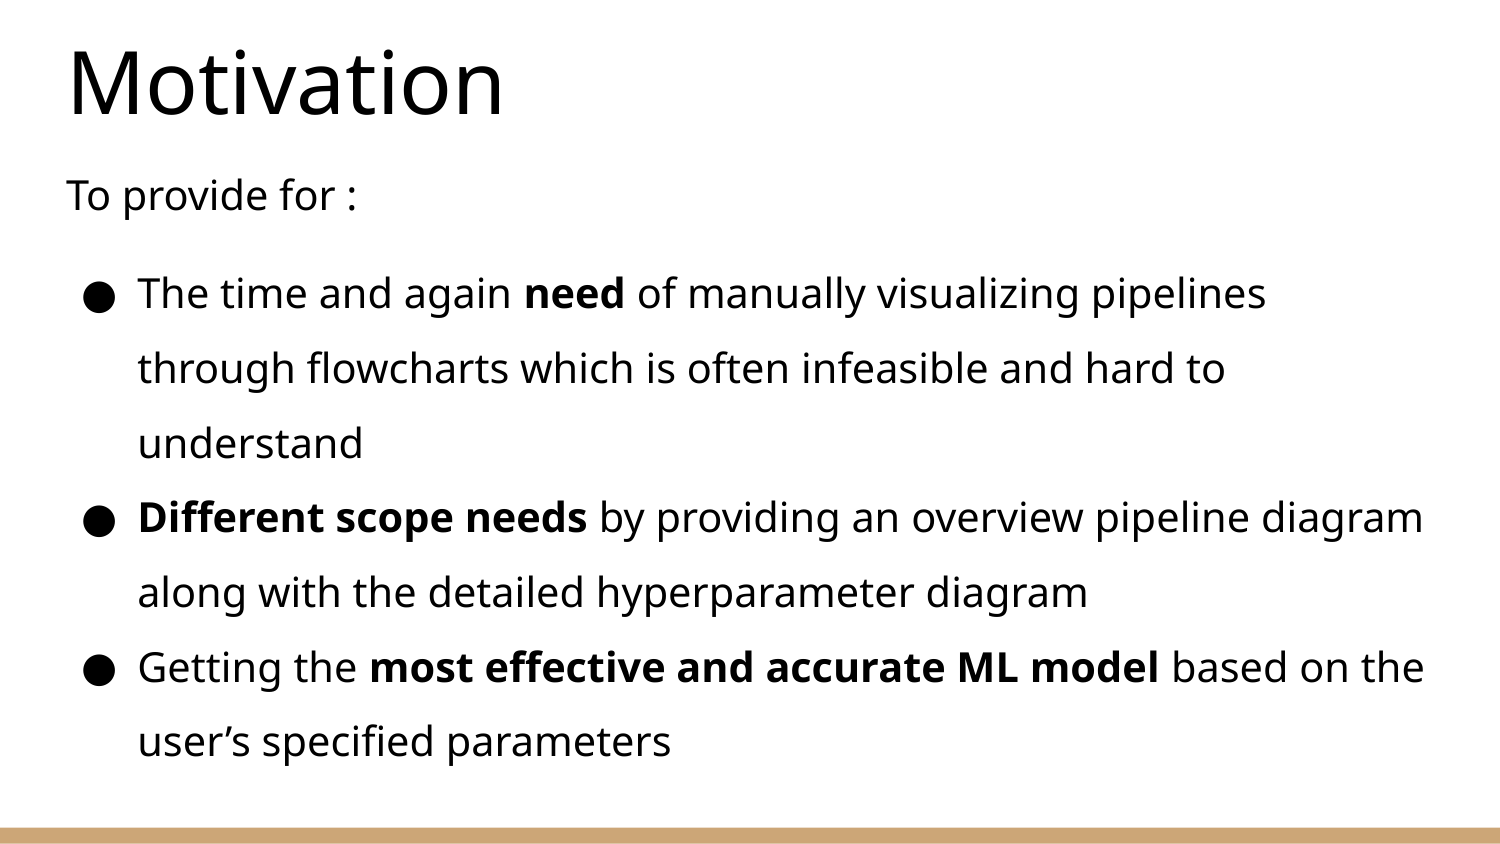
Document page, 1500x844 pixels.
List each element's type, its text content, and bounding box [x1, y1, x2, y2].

list To provide for : The time and again need of manually visualizing pipelines through flowcharts which is often infeasible and hard to understand Different scope needs by providing an overview pipeline diagram along with the detailed hyperparameter diagram Getting the most effective and accurate ML model based on the user’s specified parameters [51, 146, 1449, 784]
title Motivation [51, 10, 1449, 146]
